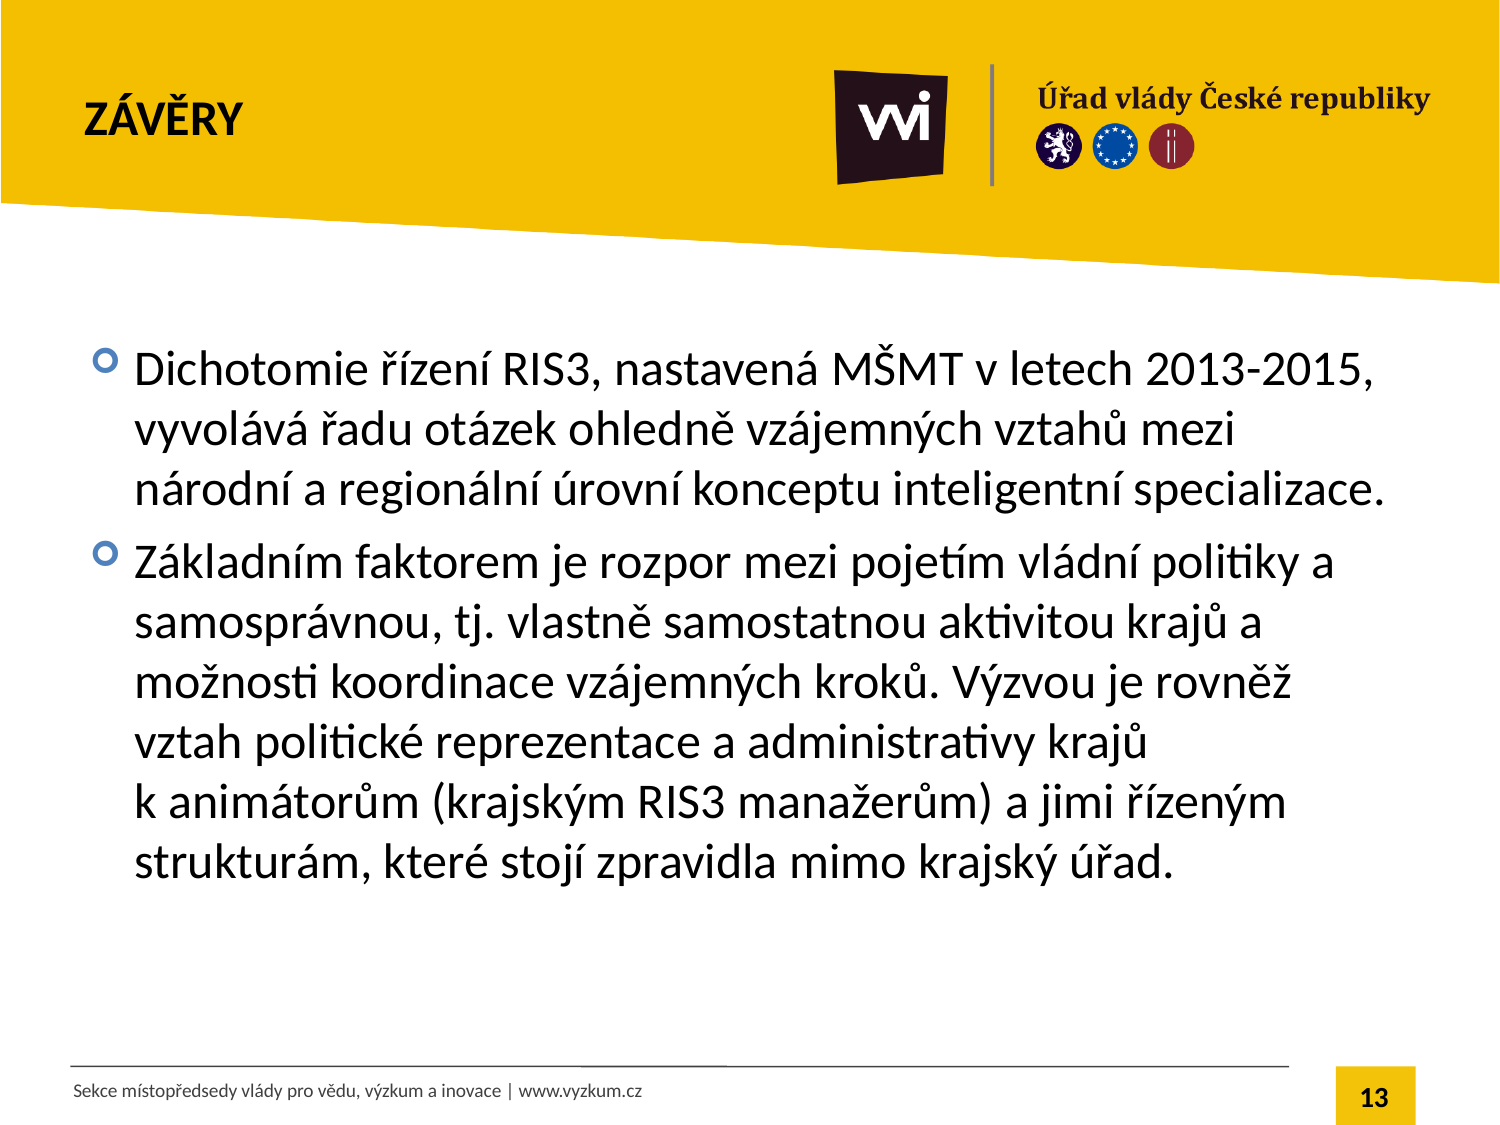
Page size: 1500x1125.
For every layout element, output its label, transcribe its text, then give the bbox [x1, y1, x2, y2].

list Dichotomie řízení RIS3, nastavená MŠMT v letech 2013-2015, vyvolává řadu otázek ohledně vzájemných vztahů mezi národní a regionální úrovní konceptu inteligentní specializace. Základním faktorem je rozpor mezi pojetím vládní politiky a samosprávnou, tj. vlastně samostatnou aktivitou krajů a možnosti koordinace vzájemných kroků. Výzvou je rovněž vztah politické reprezentace a administrativy krajů k animátorům (krajským RIS3 manažerům) a jimi řízeným strukturám, které stojí zpravidla mimo krajský úřad. [75, 328, 1418, 985]
slide_number 13 [1324, 1066, 1425, 1125]
title Závěry [70, 70, 727, 153]
picture [0, 0, 1500, 284]
